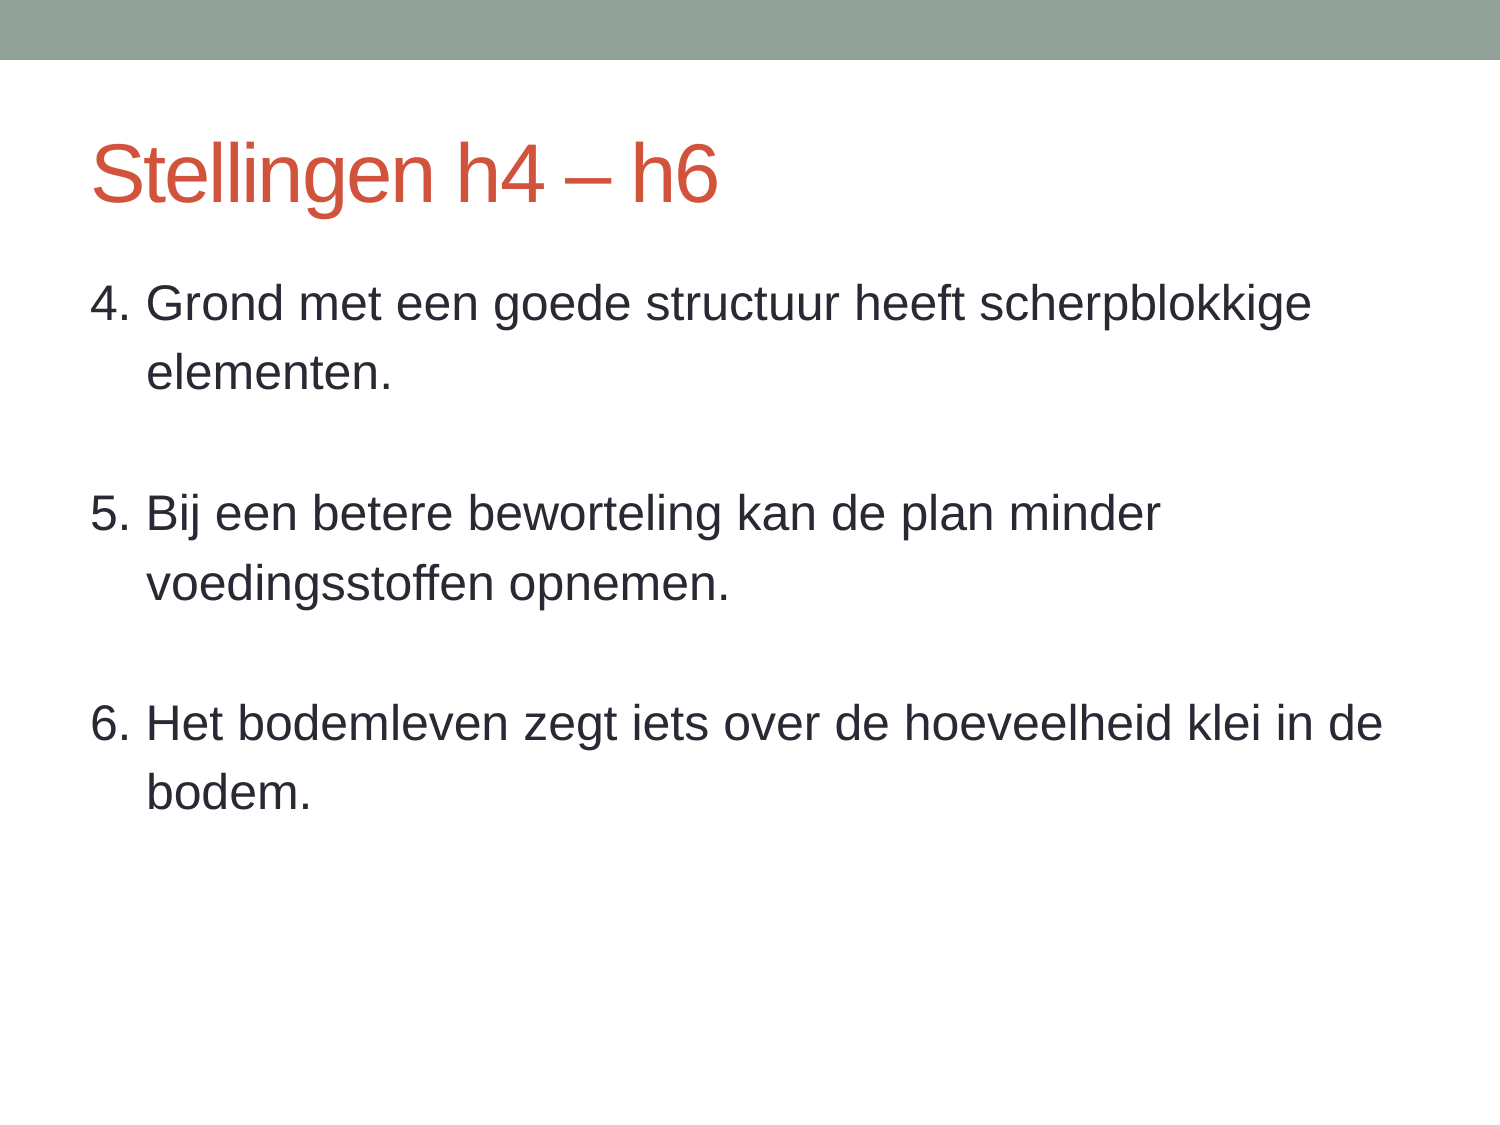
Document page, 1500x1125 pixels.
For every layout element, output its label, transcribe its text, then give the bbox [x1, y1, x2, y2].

list 4. Grond met een goede structuur heeft scherpblokkige elementen. 5. Bij een betere beworteling kan de plan minder voedingsstoffen opnemen. 6. Het bodemleven zegt iets over de hoeveelheid klei in de bodem. [75, 262, 1425, 1063]
title Stellingen h4 – h6 [75, 87, 1425, 250]
